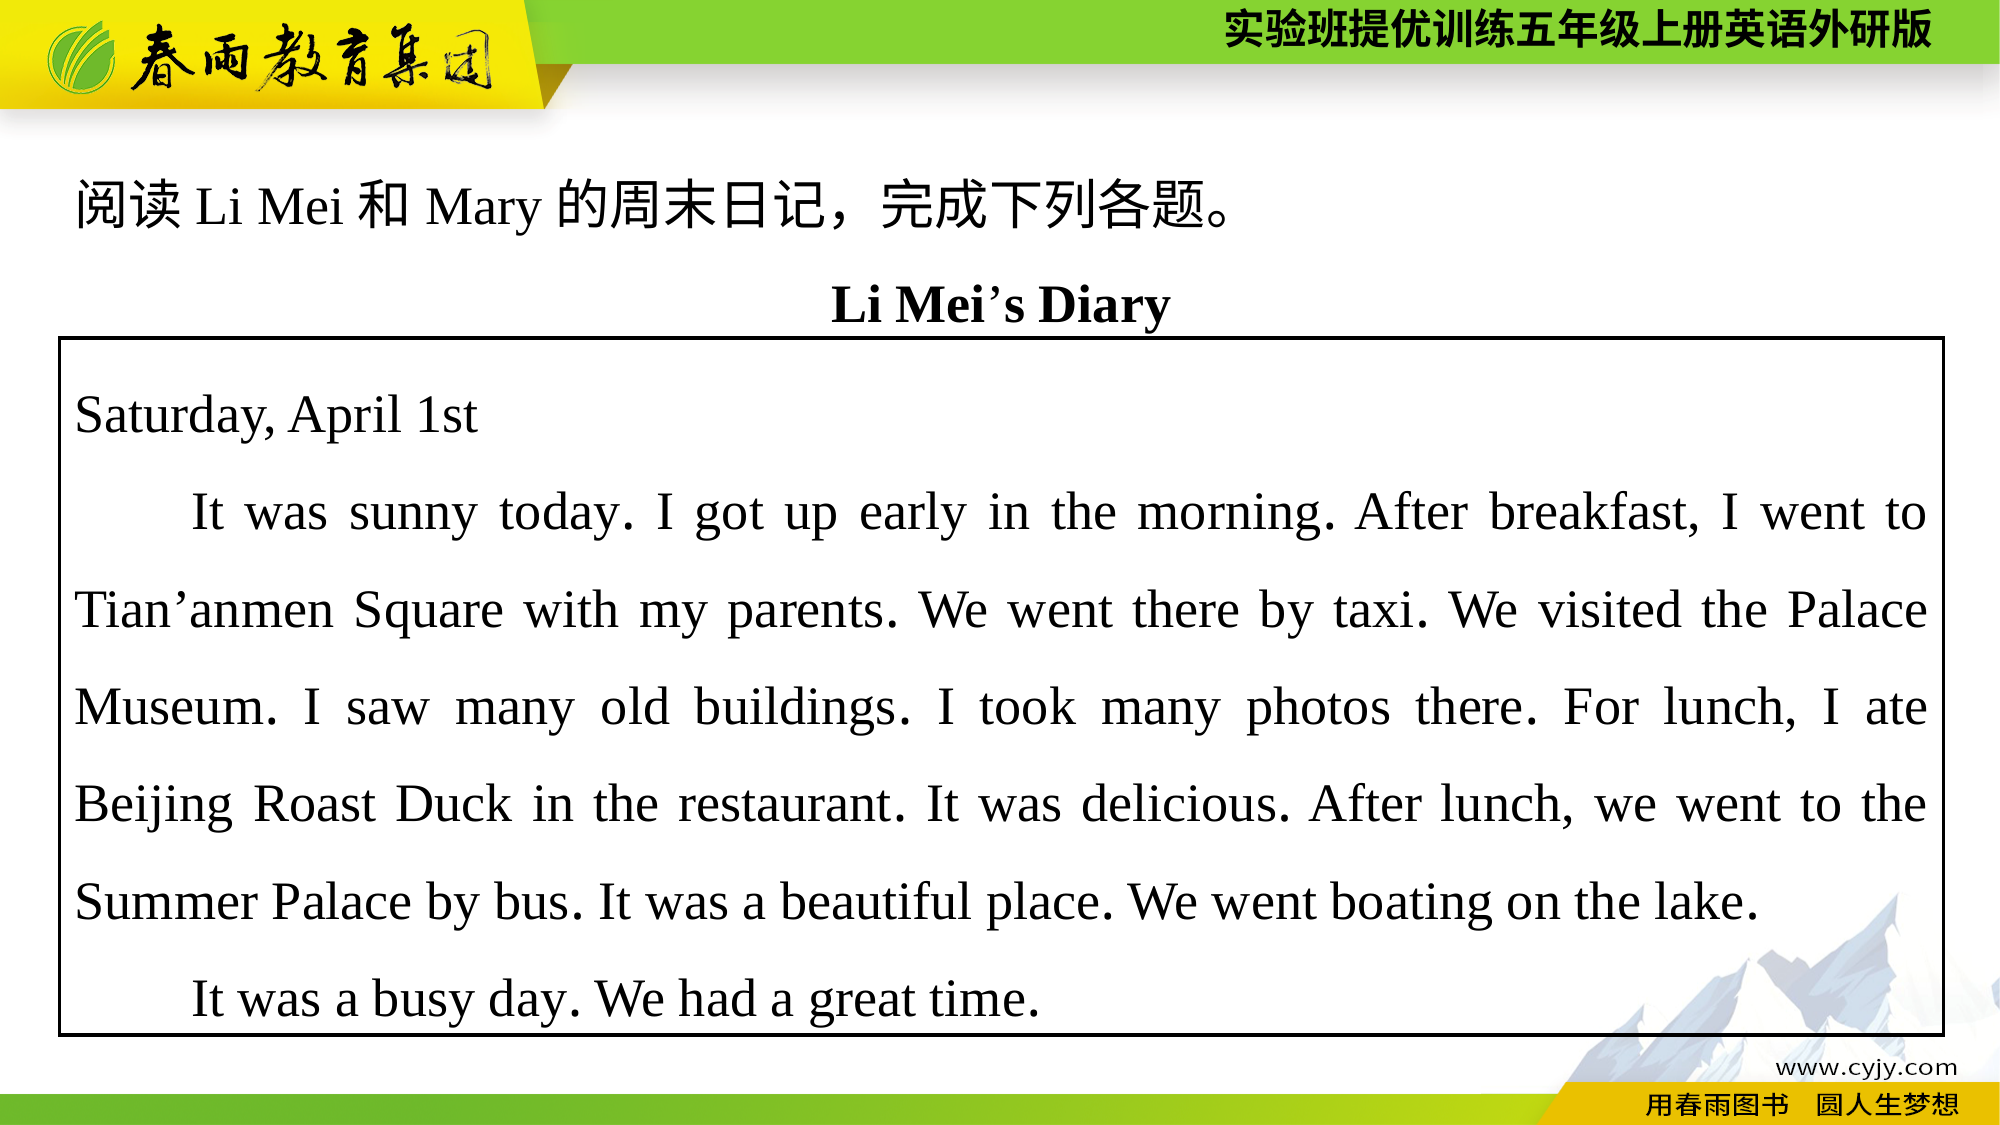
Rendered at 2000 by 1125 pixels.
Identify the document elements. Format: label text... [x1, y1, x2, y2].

text_box Saturday, April 1st It was sunny today. I got up early in the morning. After breakfast, I went to Tian’anmen Square with my parents. We went there by taxi. We visited the Palace Museum. I saw many old buildings. I took many photos there. For lunch, I ate Beijing Roast Duck in the restaurant. It was delicious. After lunch, we went to the Summer Palace by bus. It was a beautiful place. We went boating on the lake. It was a busy day. We had a great time. [59, 338, 1944, 1036]
list 阅读Li Mei和Mary的周末日记，完成下列各题。 Li Mei’s Diary [59, 130, 1944, 332]
picture [0, 0, 2000, 1125]
